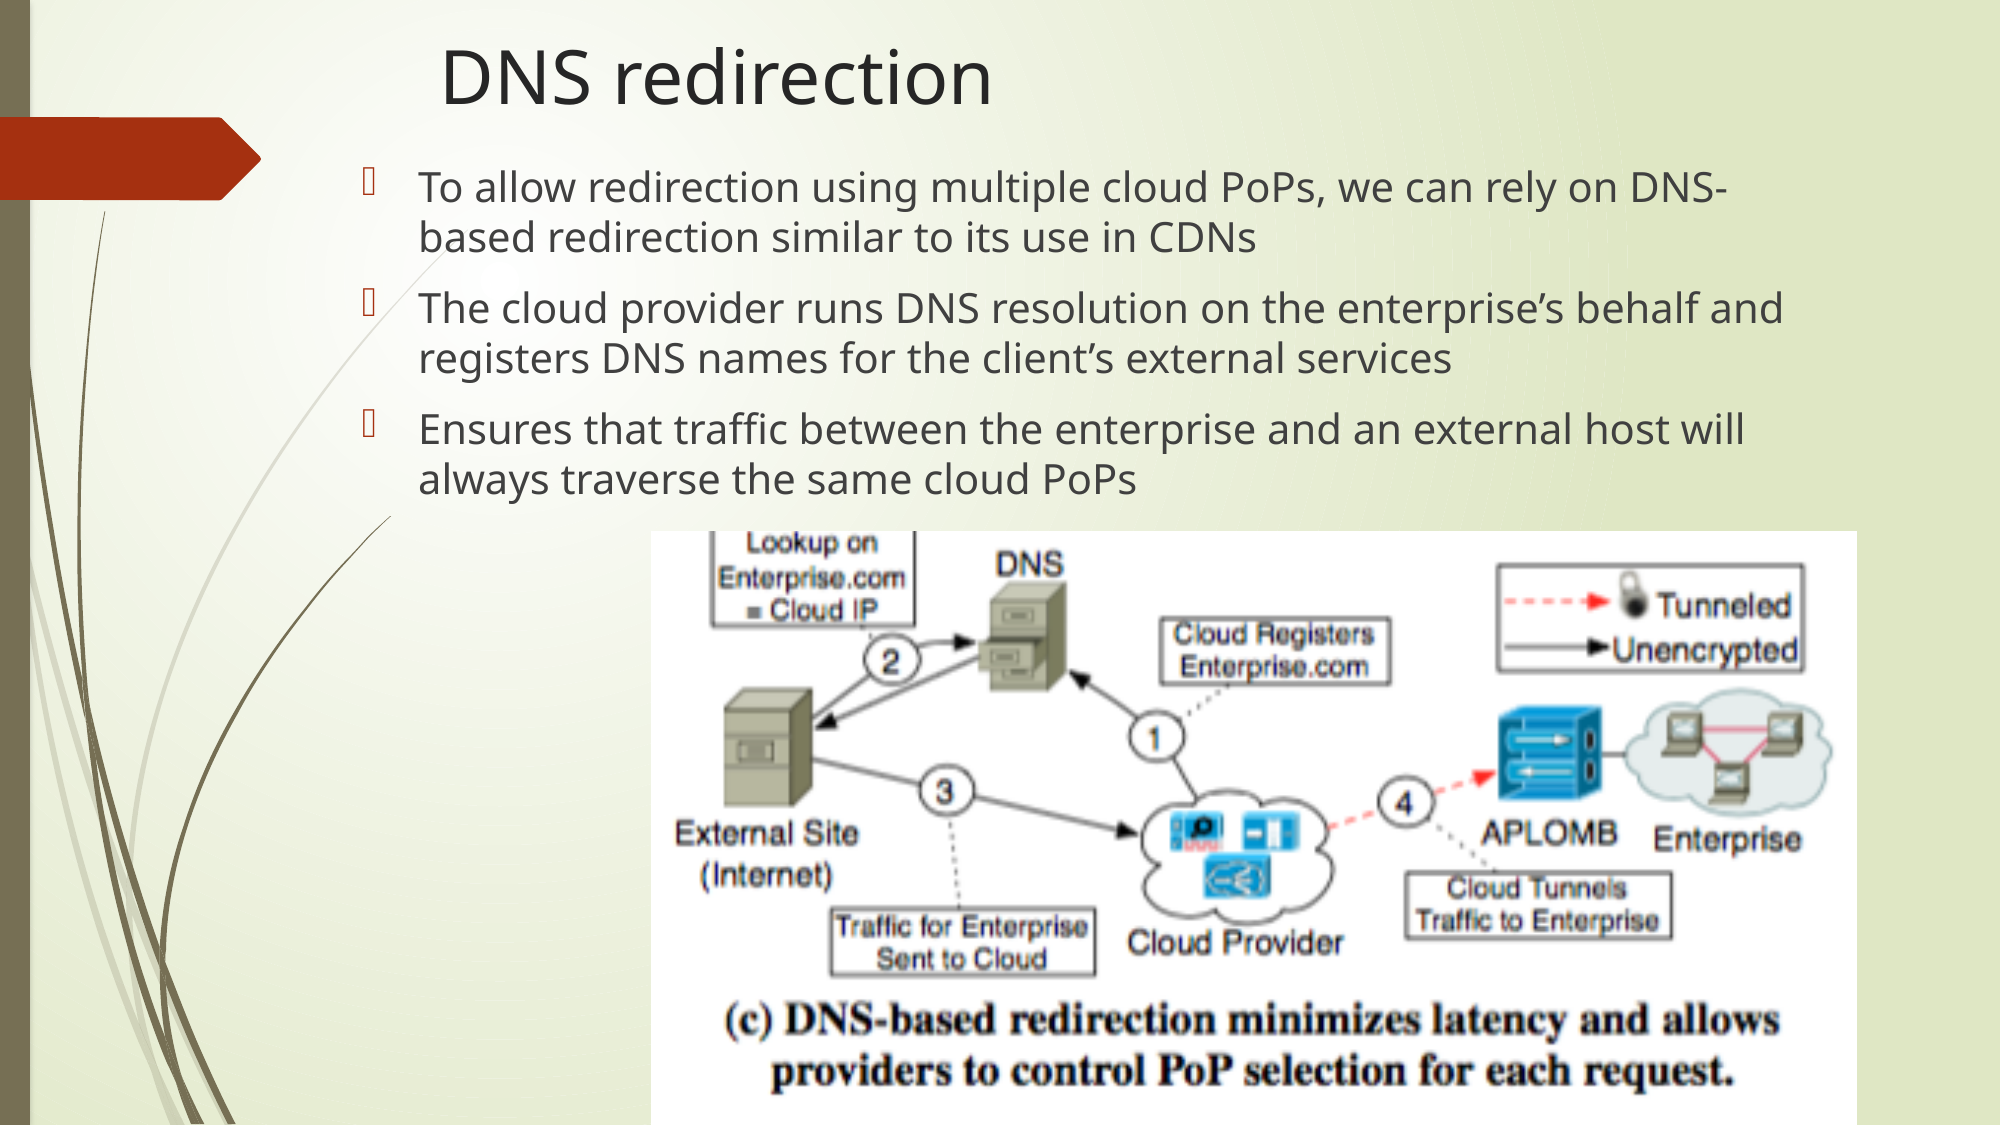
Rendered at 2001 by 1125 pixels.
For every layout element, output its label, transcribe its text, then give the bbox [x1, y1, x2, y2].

picture [651, 530, 1858, 1125]
title DNS redirection [424, 22, 1887, 233]
list To allow redirection using multiple cloud PoPs, we can rely on DNS-based redirection similar to its use in CDNs The cloud provider runs DNS resolution on the enterprise’s behalf and registers DNS names for the client’s external services Ensures that traffic between the enterprise and an external host will always traverse the same cloud PoPs [346, 153, 1810, 773]
